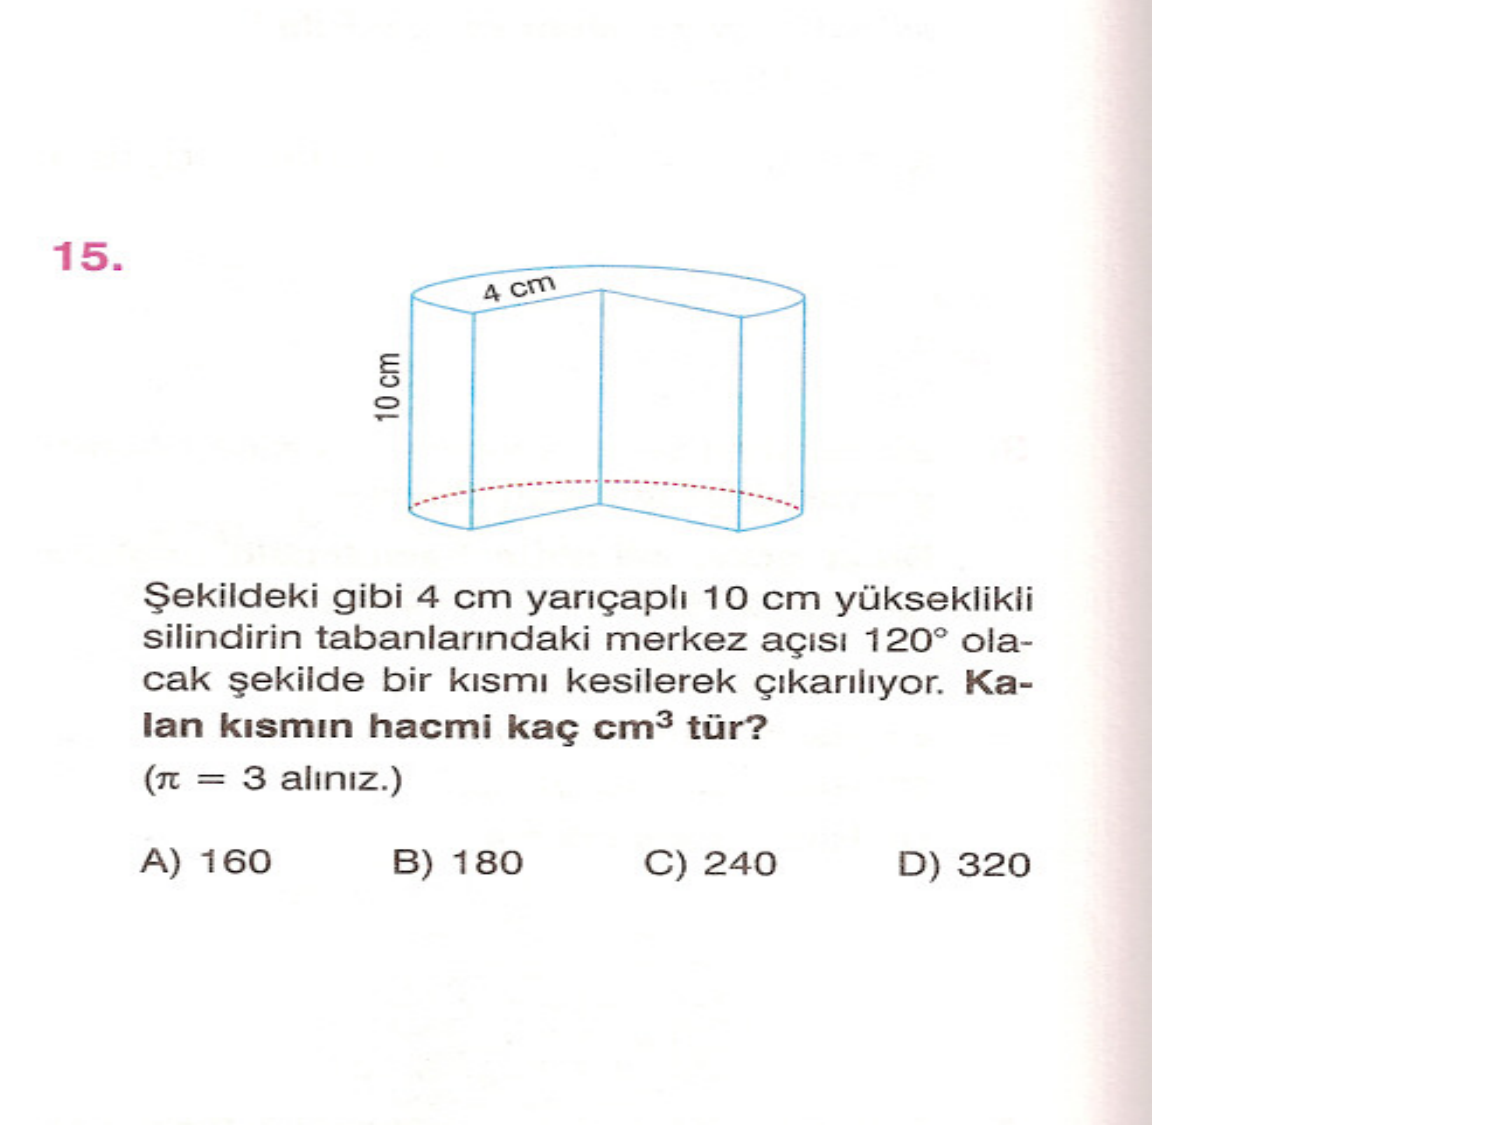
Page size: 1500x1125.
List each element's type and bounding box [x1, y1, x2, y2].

picture [0, 0, 1152, 1125]
